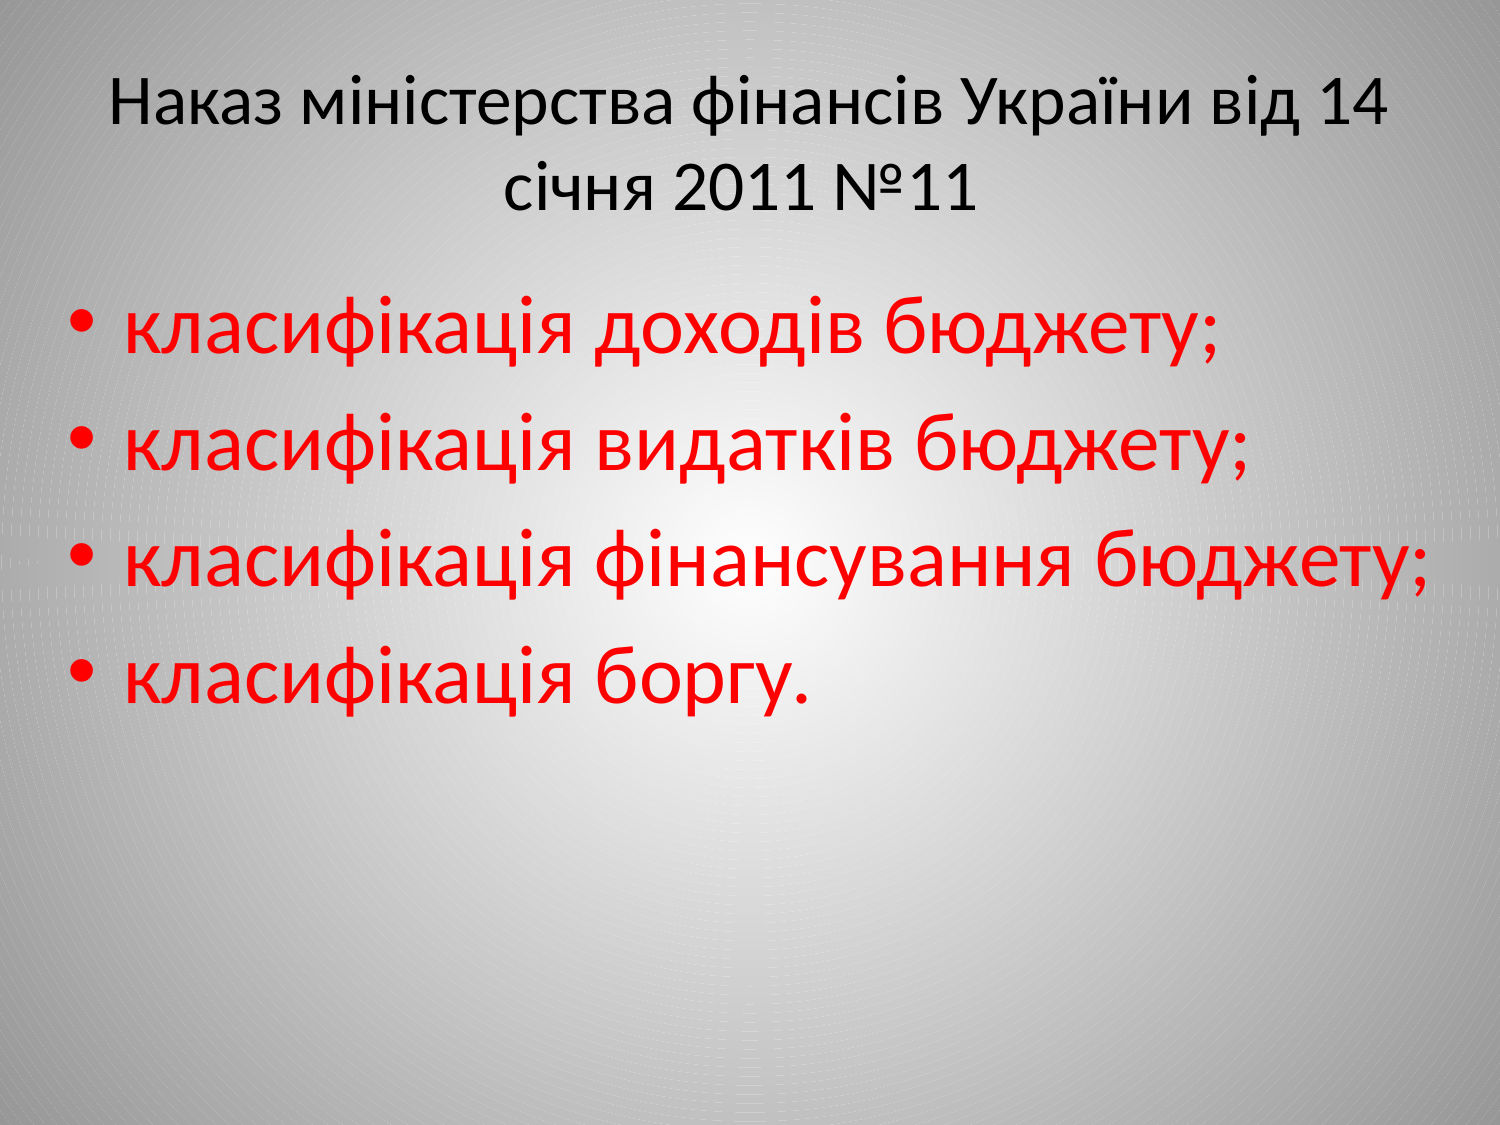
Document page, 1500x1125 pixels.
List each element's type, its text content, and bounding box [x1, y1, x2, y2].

list класифікація доходів бюджету; класифікація видатків бюджету; класифікація фінансування бюджету; класифікація боргу. [52, 262, 1472, 1005]
title Наказ міністерства фінансів України від 14 січня 2011 №11 [75, 45, 1425, 233]
